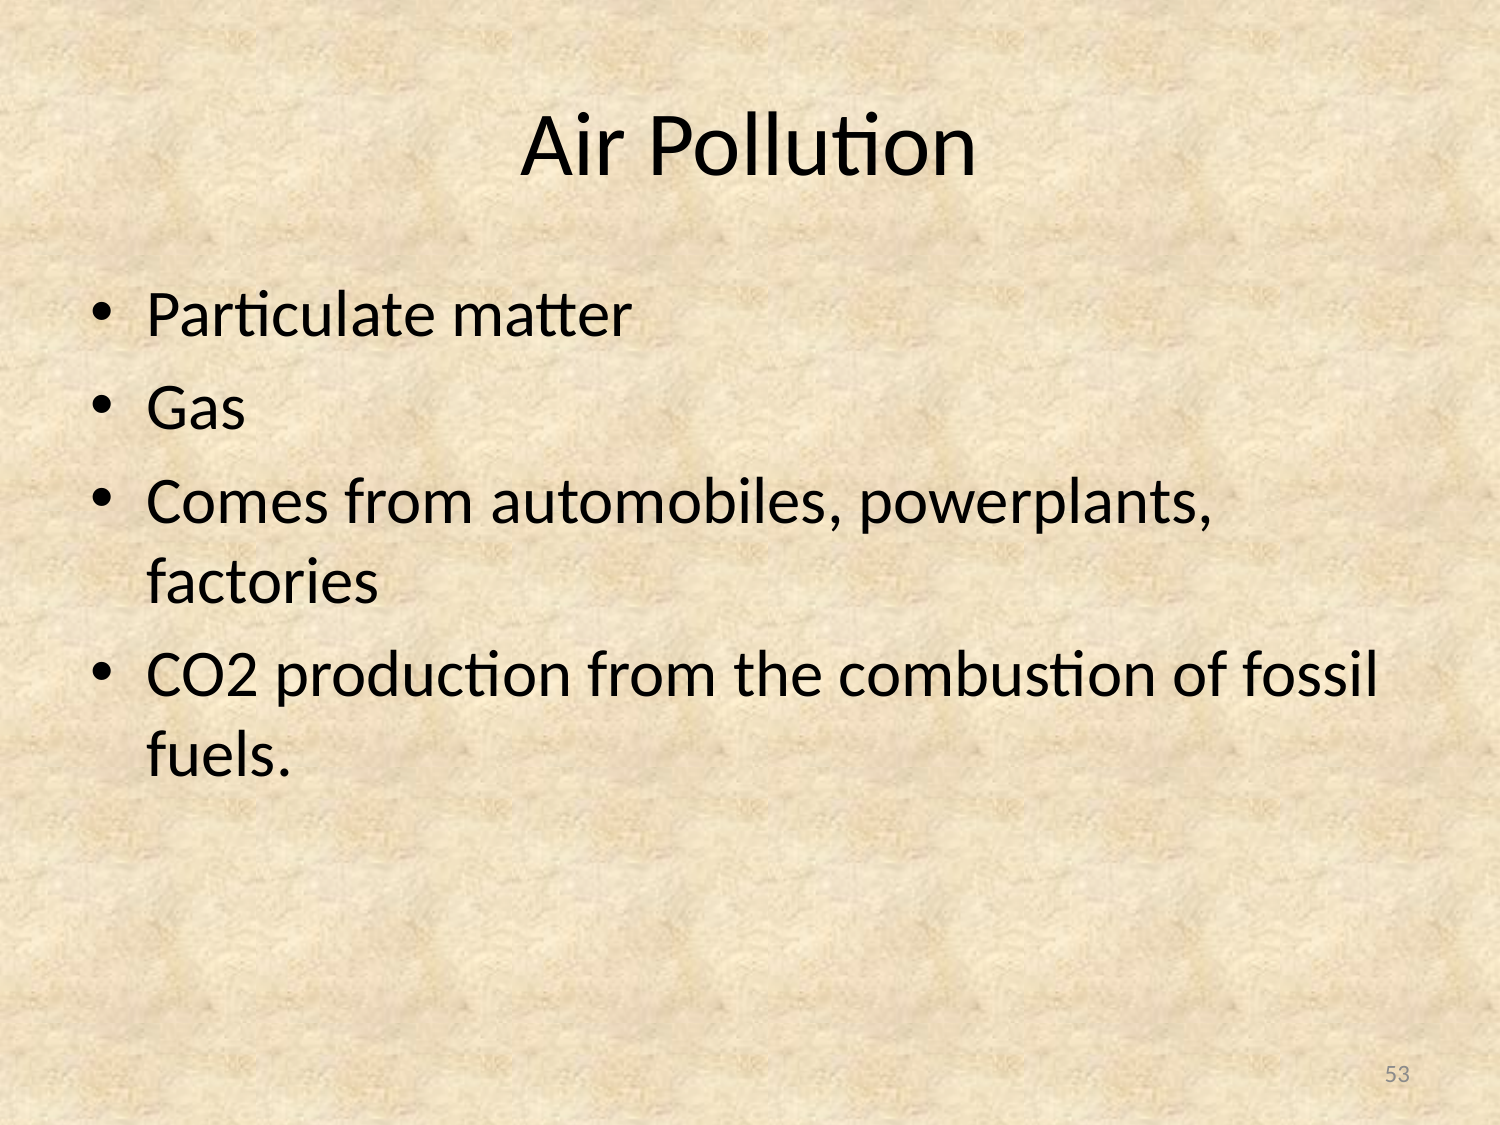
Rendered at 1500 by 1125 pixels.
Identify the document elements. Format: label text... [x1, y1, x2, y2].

list Particulate matter Gas Comes from automobiles, powerplants, factories CO2 production from the combustion of fossil fuels. [75, 262, 1425, 1005]
slide_number 53 [1074, 1042, 1425, 1103]
title Air Pollution [75, 45, 1425, 233]
